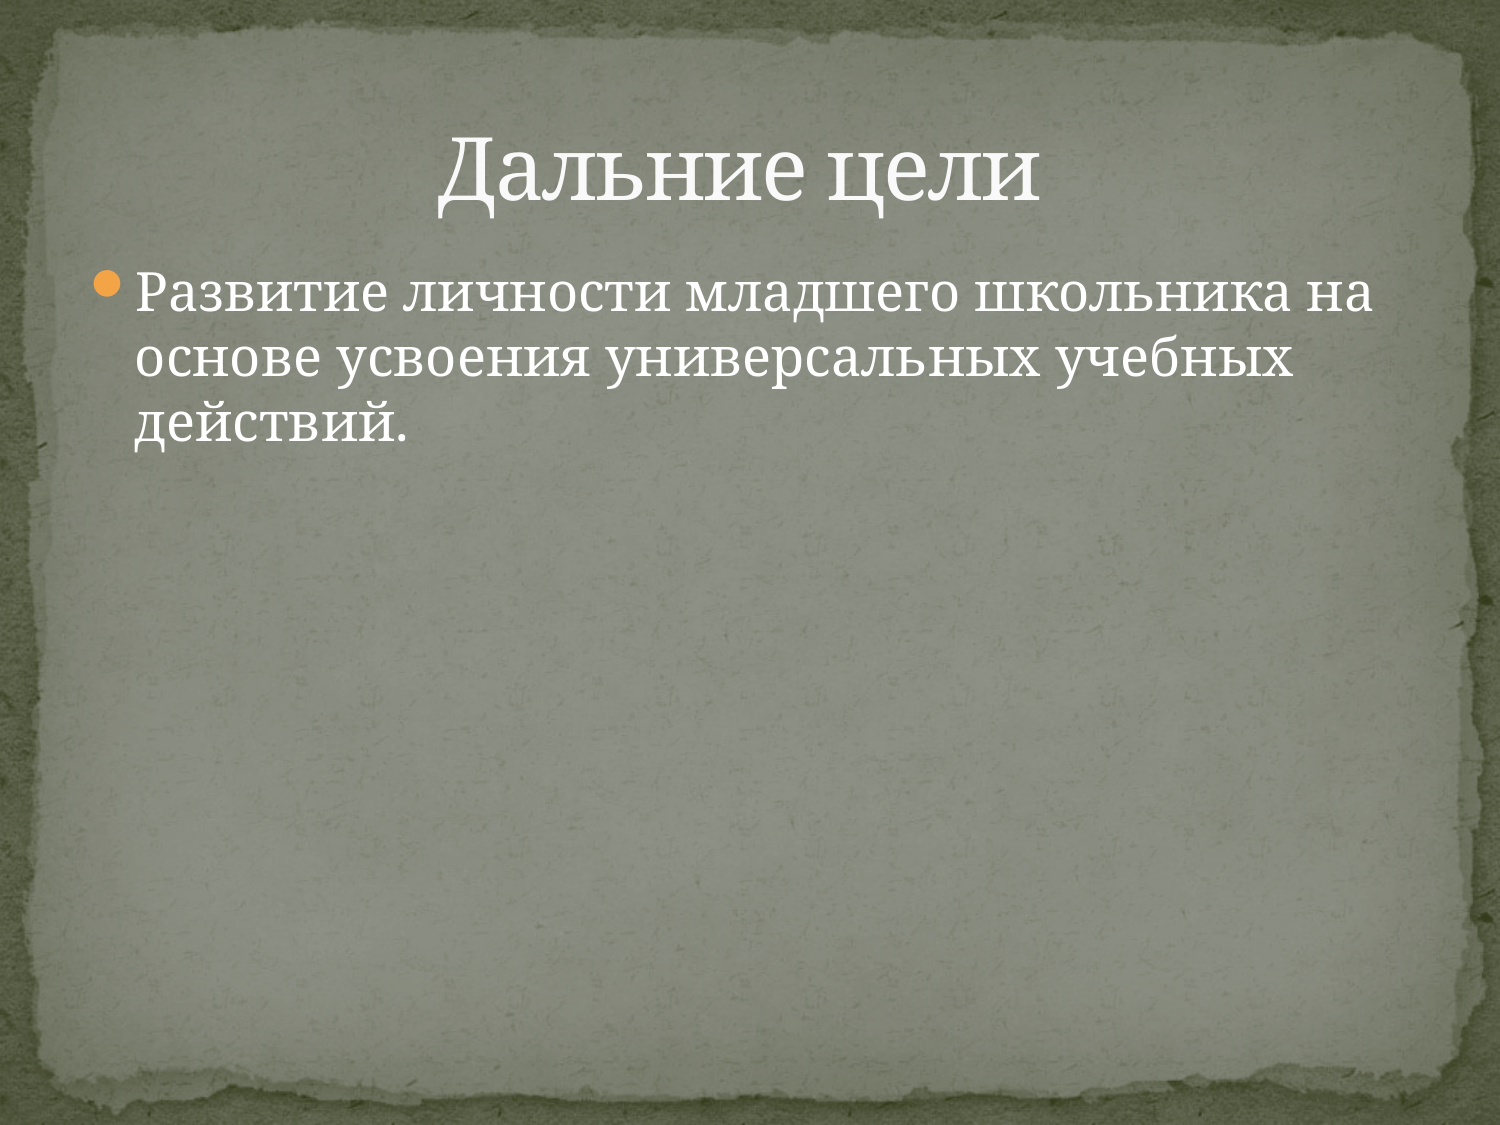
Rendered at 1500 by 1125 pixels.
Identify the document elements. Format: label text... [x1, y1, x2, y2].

list Развитие личности младшего школьника на основе усвоения универсальных учебных действий. [75, 249, 1425, 1000]
title Дальние цели [74, 24, 1425, 225]
